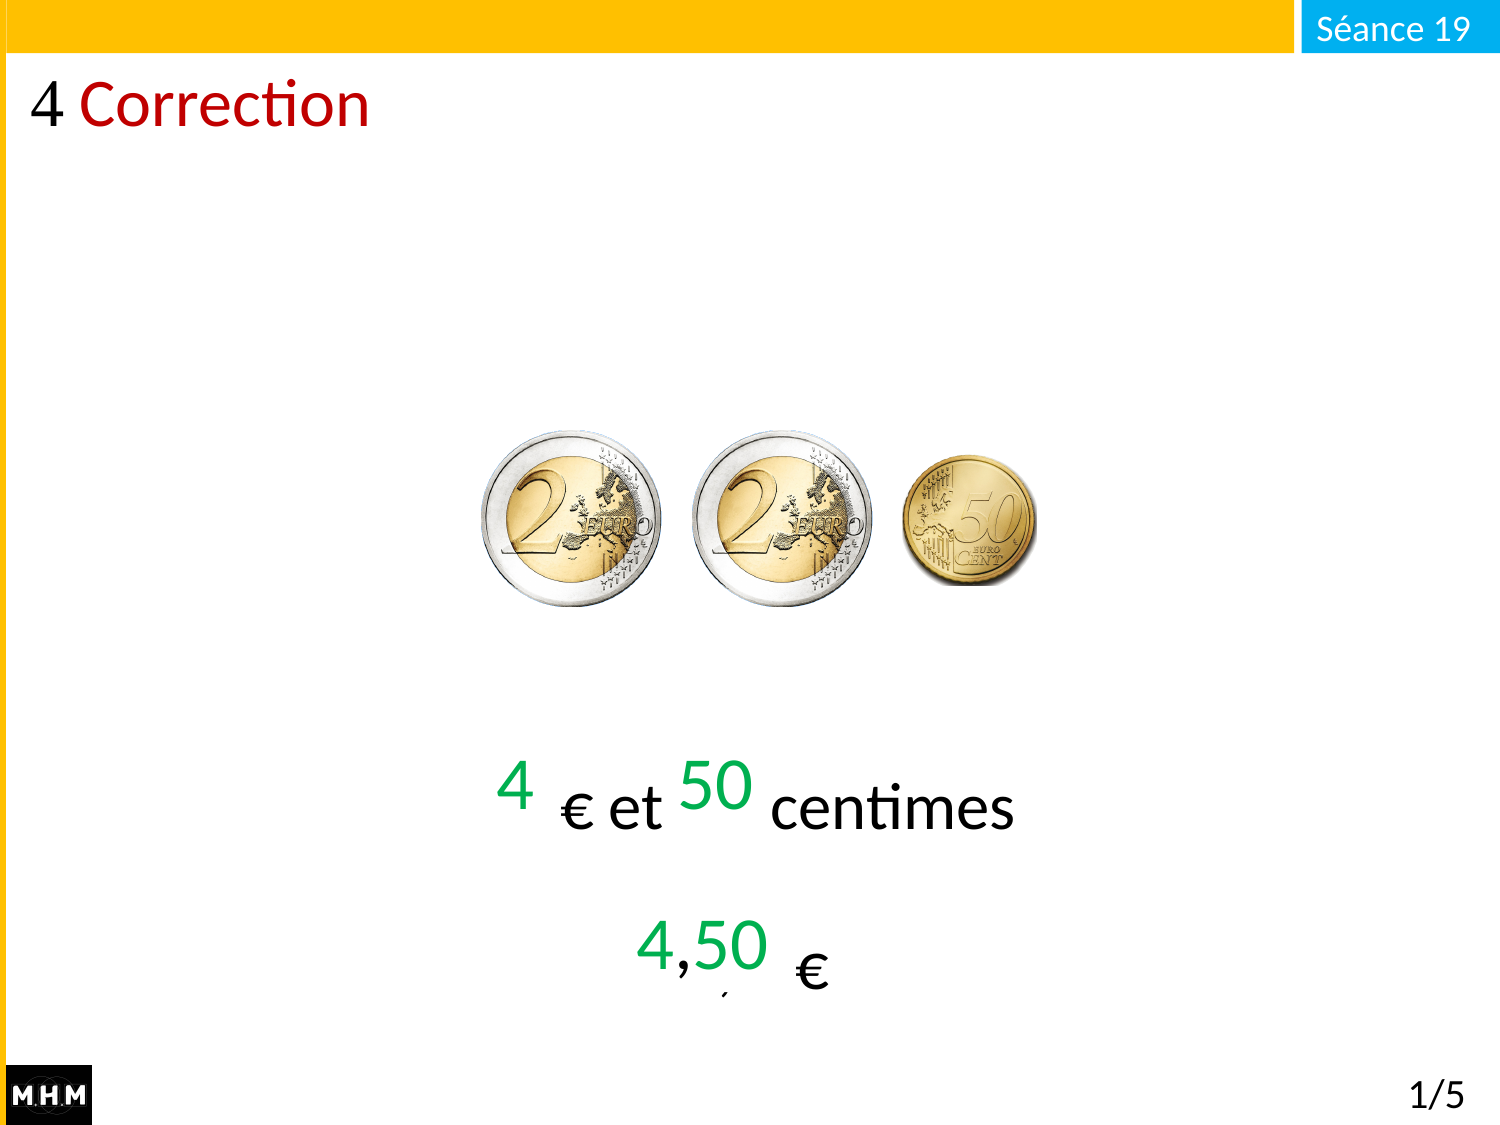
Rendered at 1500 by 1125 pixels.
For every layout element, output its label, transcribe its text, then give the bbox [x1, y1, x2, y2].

text_box 50 [661, 727, 770, 833]
picture [6, 1065, 92, 1125]
picture [480, 430, 662, 607]
text_box 4 [480, 727, 550, 833]
text_box … € et … centimes …,… € [392, 675, 1108, 1011]
picture [691, 430, 873, 607]
list 1/5 [1373, 1064, 1500, 1125]
text_box 4,50 [622, 887, 783, 993]
picture [902, 453, 1037, 586]
title  Correction [14, 60, 1391, 150]
